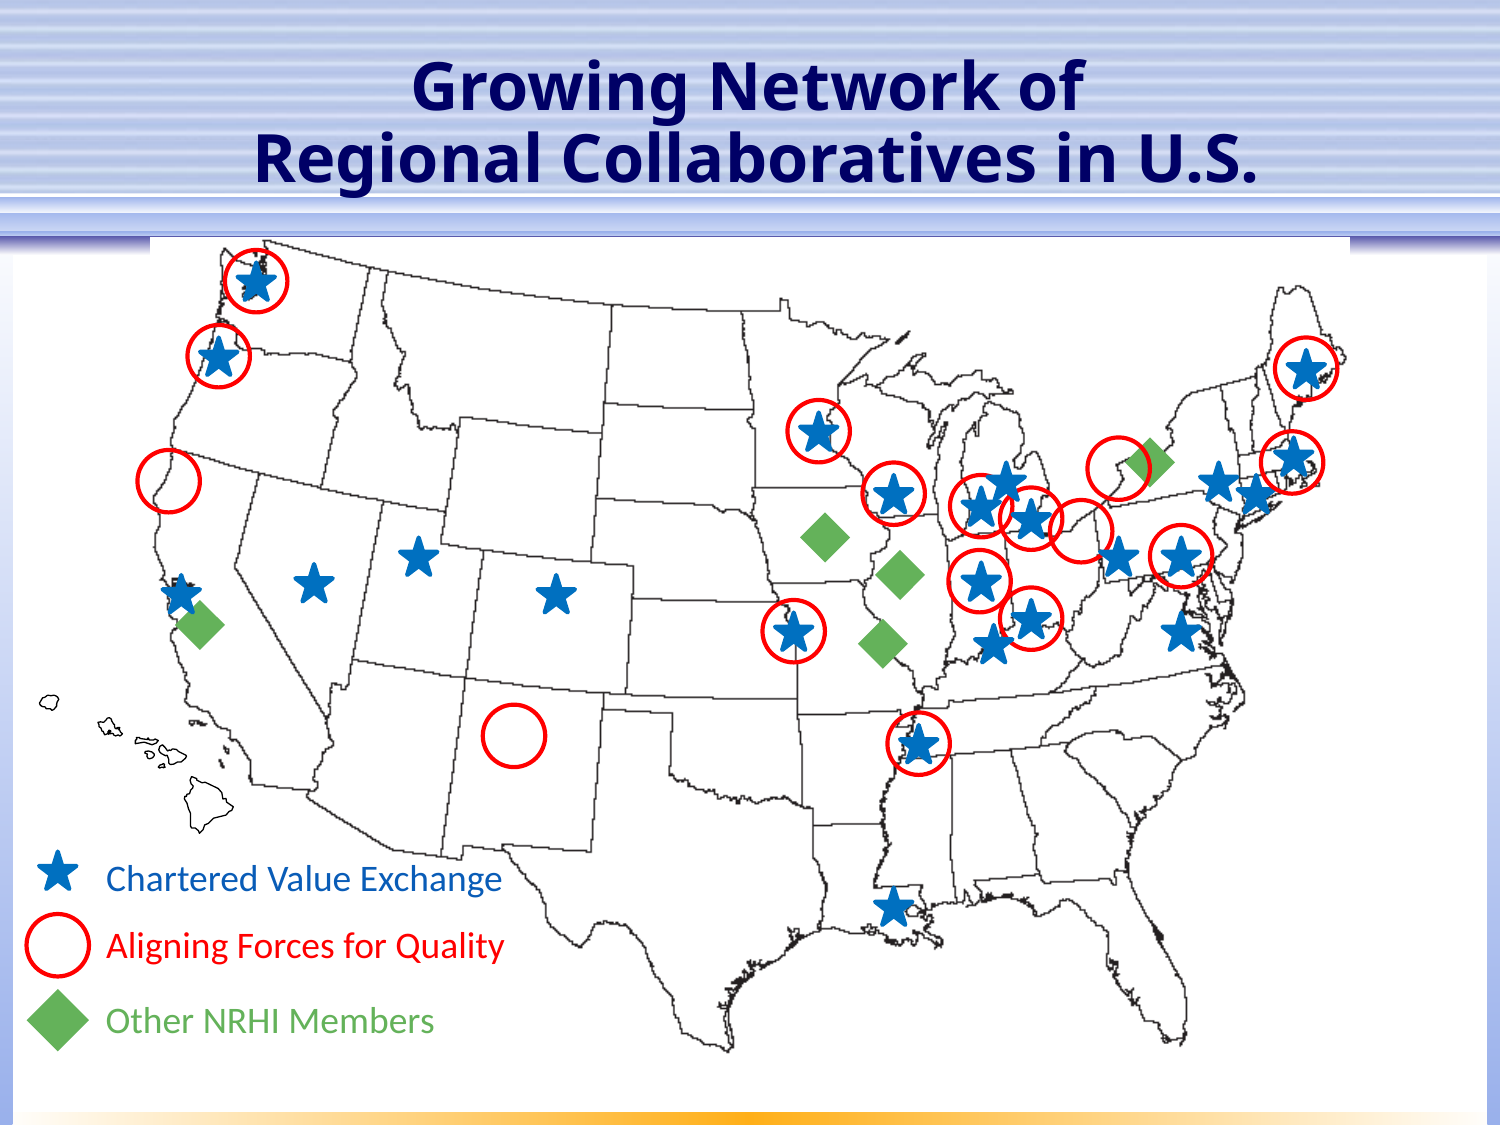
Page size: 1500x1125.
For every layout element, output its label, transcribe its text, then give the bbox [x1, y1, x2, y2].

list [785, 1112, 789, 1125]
picture [0, 0, 1500, 193]
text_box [26, 237, 1351, 1069]
title Growing Network of Regional Collaboratives in U.S. [62, 49, 1451, 201]
